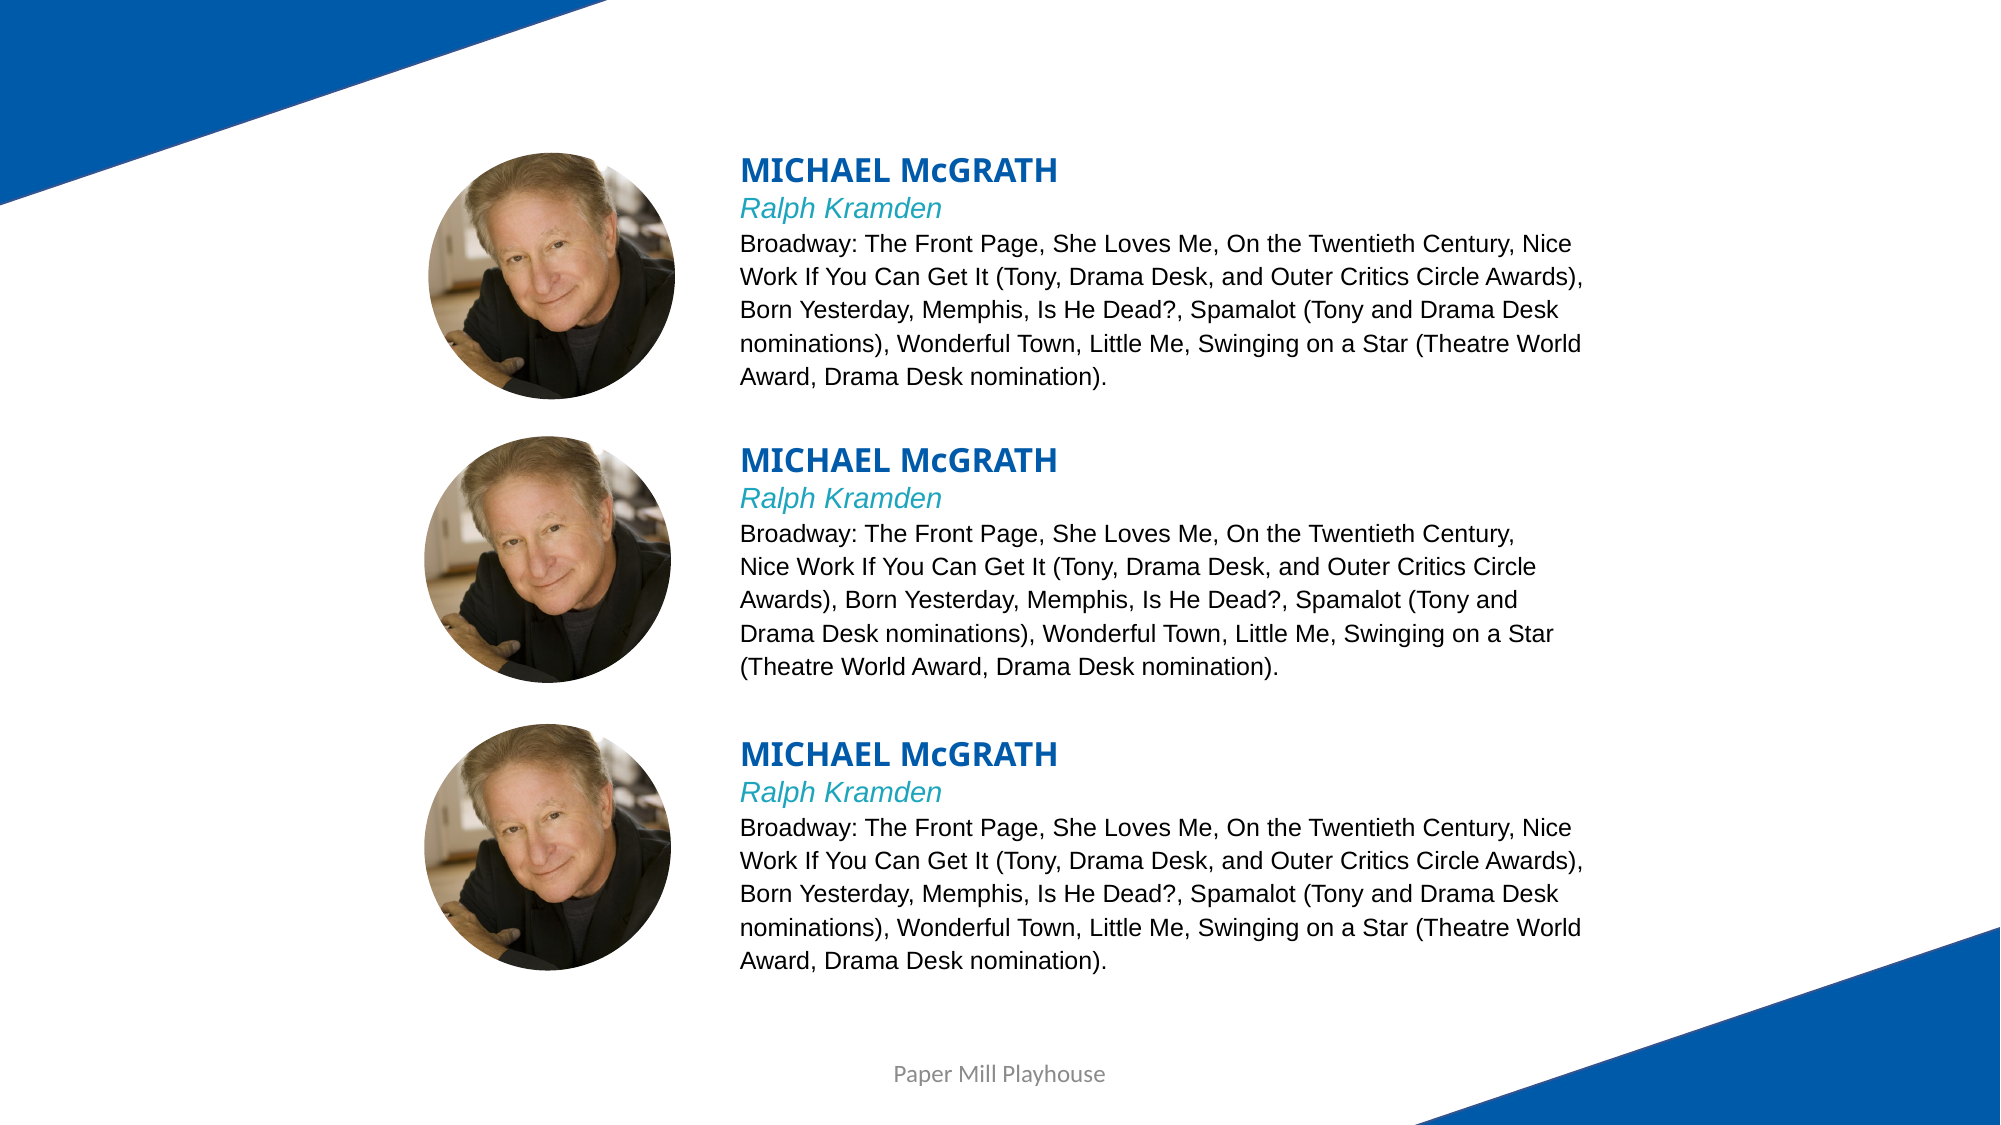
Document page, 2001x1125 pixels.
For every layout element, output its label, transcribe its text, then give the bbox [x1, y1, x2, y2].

slide_number 4 [1412, 1042, 1863, 1103]
text_box [0, 0, 608, 206]
text_box MICHAEL McGRATH Ralph Kramden Broadway: The Front Page, She Loves Me, On the Twentieth Century, Nice Work If You Can Get It (Tony, Drama Desk, and Outer Critics Circle Awards), Born Yesterday, Memphis, Is He Dead?, Spamalot (Tony and Drama Desk nominations), Wonderful Town, Little Me, Swinging on a Star (Theatre World Award, Drama Desk nomination). [724, 141, 1632, 398]
text_box MICHAEL McGRATH Ralph Kramden Broadway: The Front Page, She Loves Me, On the Twentieth Century, Nice Work If You Can Get It (Tony, Drama Desk, and Outer Critics Circle Awards), Born Yesterday, Memphis, Is He Dead?, Spamalot (Tony and Drama Desk nominations), Wonderful Town, Little Me, Swinging on a Star (Theatre World Award, Drama Desk nomination). [724, 725, 1632, 982]
footer Paper Mill Playhouse [662, 1042, 1338, 1103]
picture [424, 436, 671, 683]
picture [428, 152, 675, 400]
text_box [1414, 927, 2000, 1125]
text_box MICHAEL McGRATH Ralph Kramden Broadway: The Front Page, She Loves Me, On the Twentieth Century, Nice Work If You Can Get It (Tony, Drama Desk, and Outer Critics Circle Awards), Born Yesterday, Memphis, Is He Dead?, Spamalot (Tony and Drama Desk nominations), Wonderful Town, Little Me, Swinging on a Star (Theatre World Award, Drama Desk nomination). [725, 431, 1586, 688]
picture [424, 723, 671, 971]
